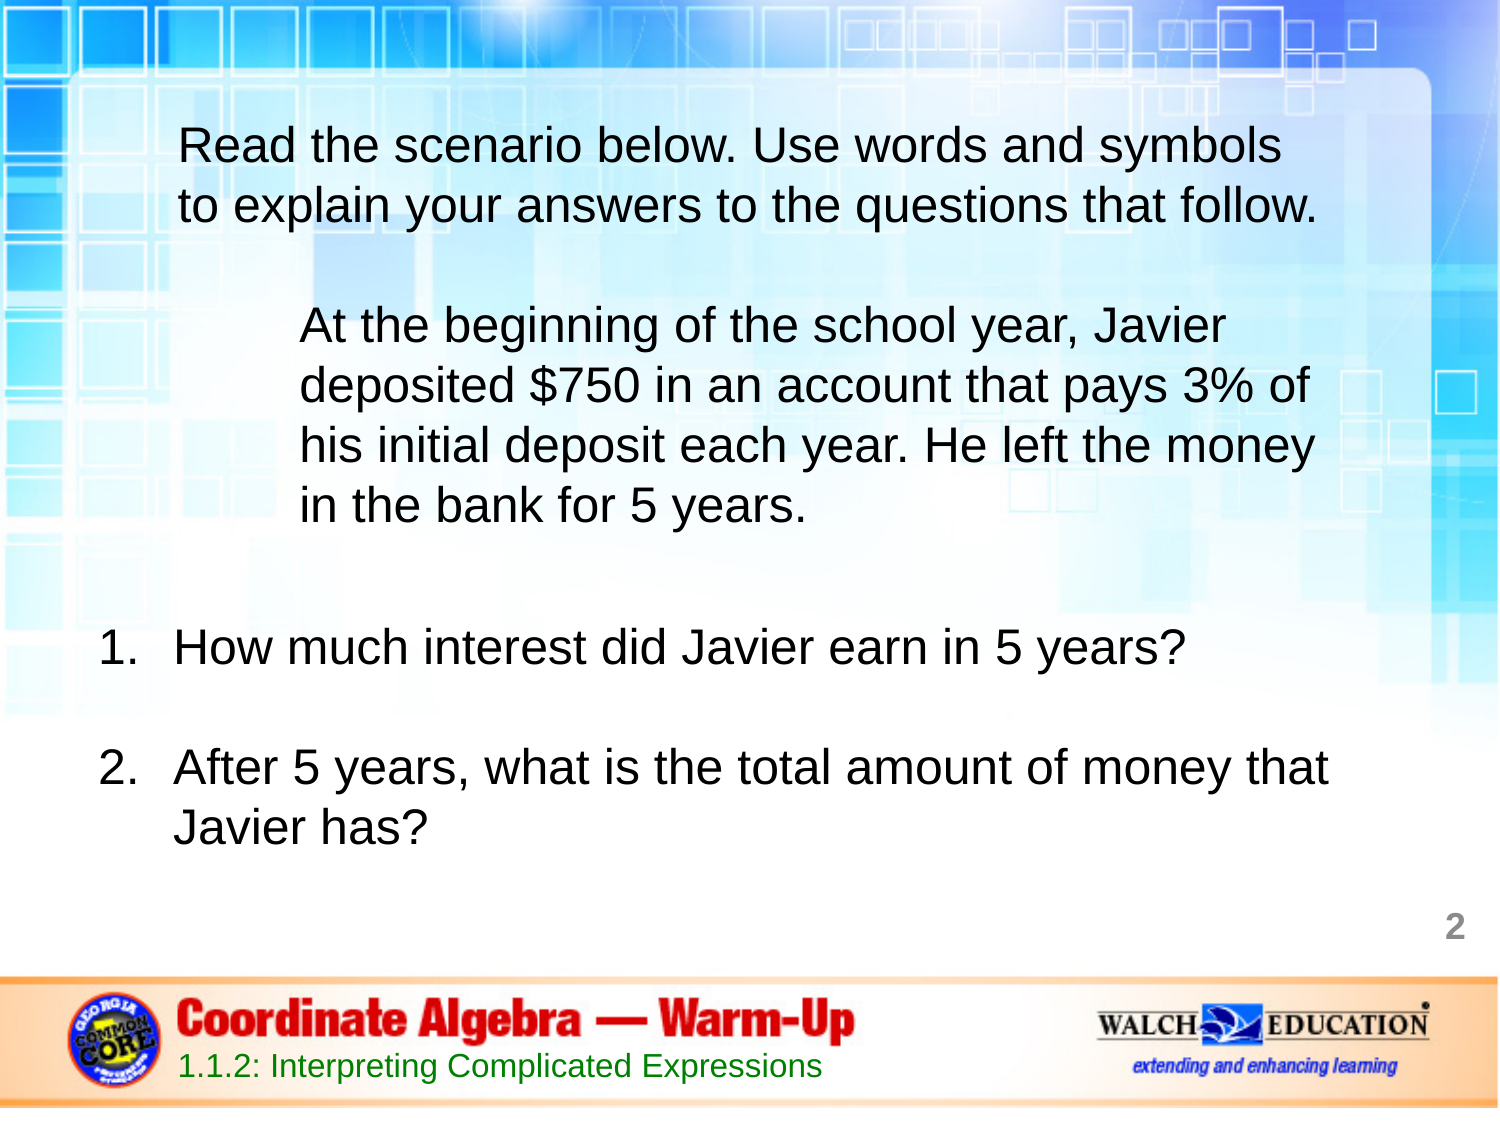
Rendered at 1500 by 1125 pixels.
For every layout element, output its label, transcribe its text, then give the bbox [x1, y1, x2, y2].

slide_number 2 [1361, 901, 1481, 949]
text_box Read the scenario below. Use words and symbols to explain your answers to the questions that follow. At the beginning of the school year, Javier deposited $750 in an account that pays 3% of his initial deposit each year. He left the money in the bank for 5 years. [162, 105, 1344, 539]
list 1.1.2: Interpreting Complicated Expressions [162, 1036, 1070, 1080]
picture [0, 0, 1500, 1108]
text_box How much interest did Javier earn in 5 years? After 5 years, what is the total amount of money that Javier has? [83, 607, 1402, 862]
